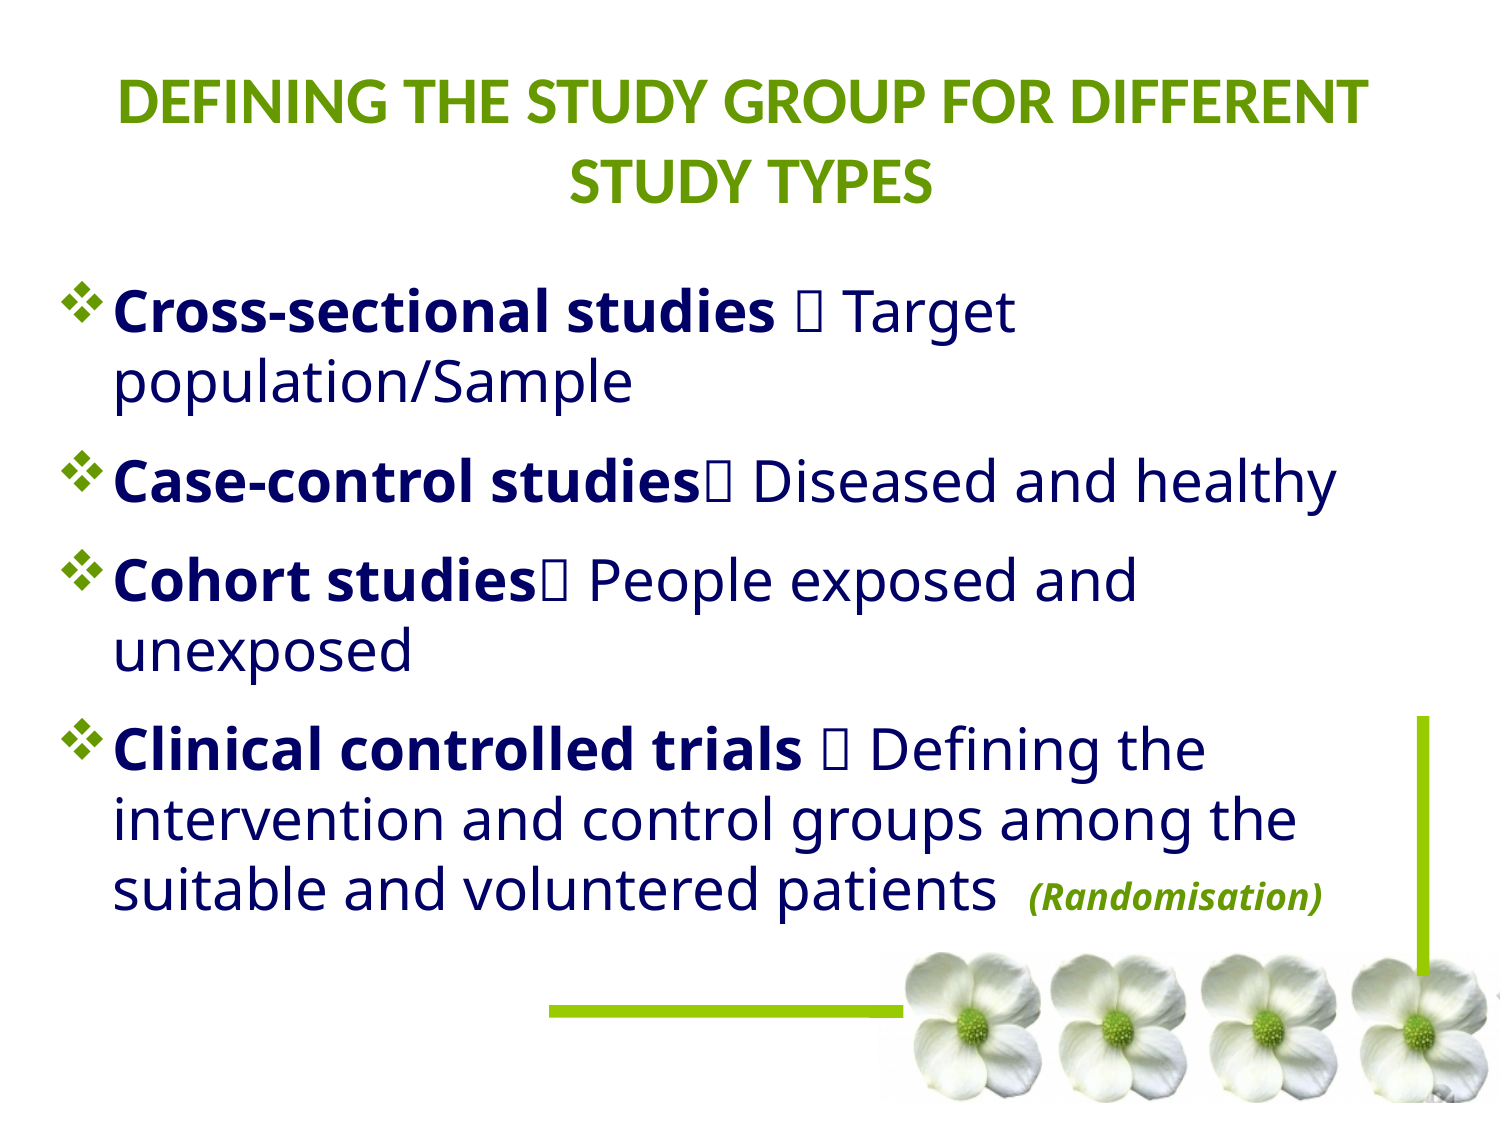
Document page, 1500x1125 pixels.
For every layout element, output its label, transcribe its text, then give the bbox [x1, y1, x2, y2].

title DEFINING THE STUDY GROUP FOR DIFFERENT STUDY TYPES [76, 42, 1428, 231]
list Cross-sectional studies  Target population/Sample Case-control studies Diseased and healthy Cohort studies People exposed and unexposed Clinical controlled trials  Defining the intervention and control groups among the suitable and voluntered patients (Randomisation) [41, 266, 1428, 977]
picture [878, 952, 1500, 1103]
